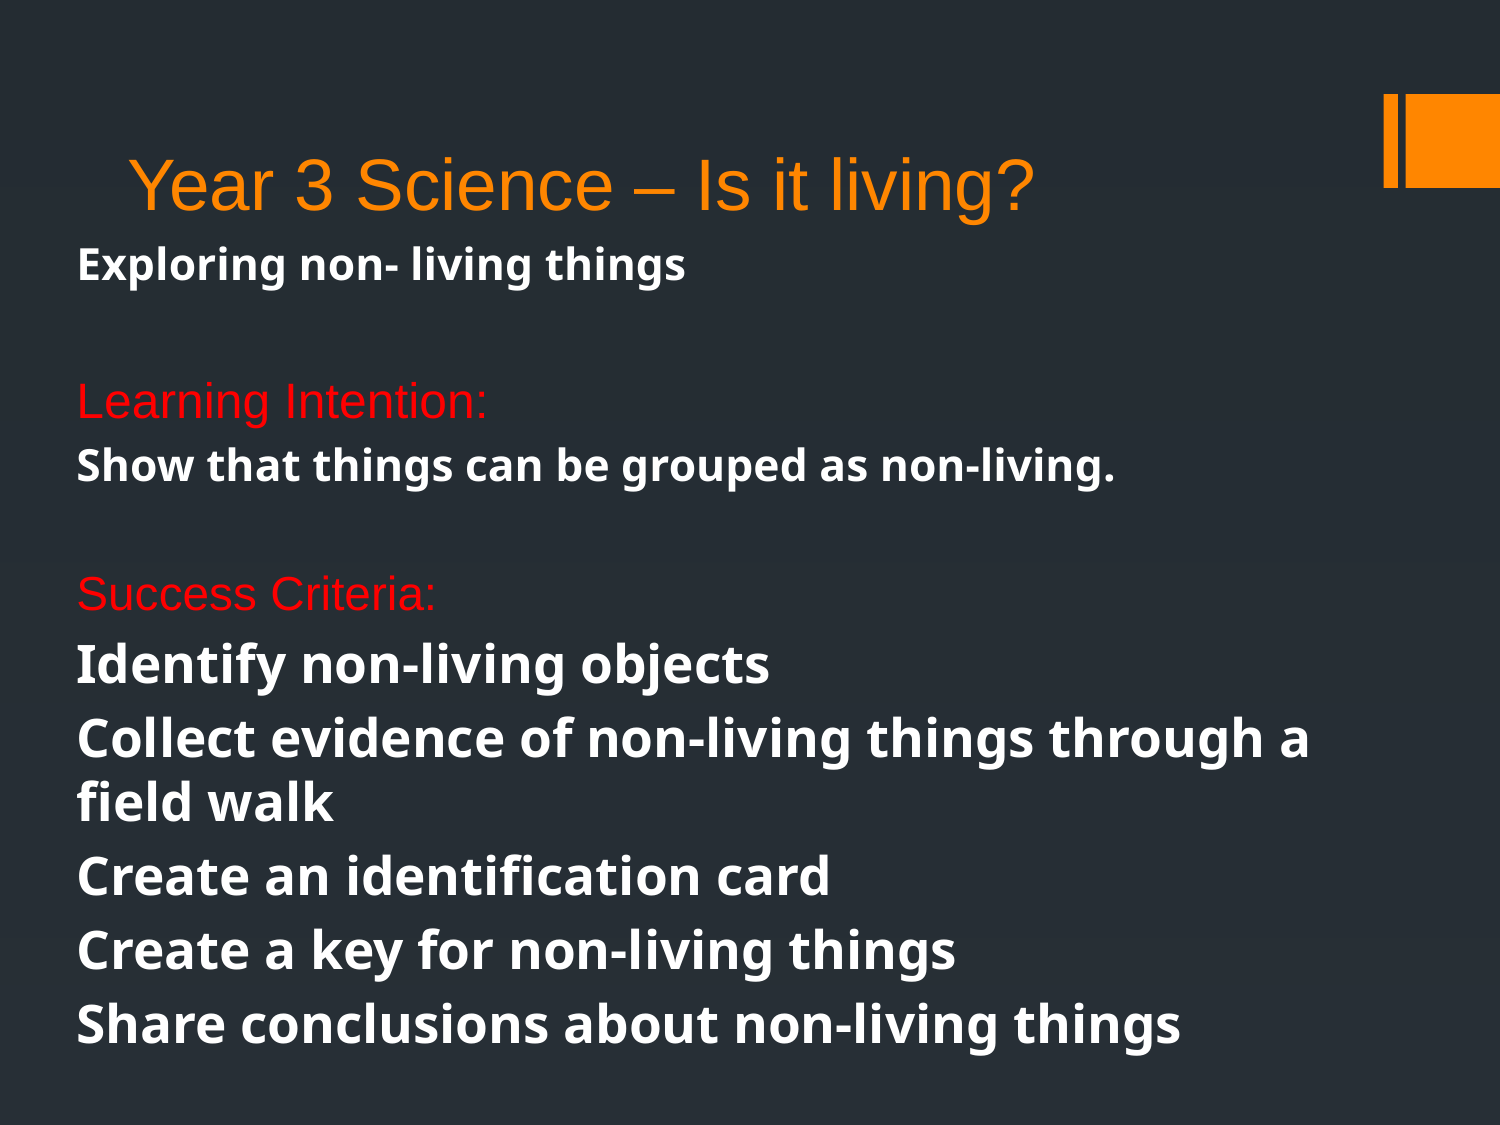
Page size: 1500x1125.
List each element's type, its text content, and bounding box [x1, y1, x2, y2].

title Year 3 Science – Is it living? [112, 37, 1388, 191]
subtitle Exploring non- living things Learning Intention: Show that things can be grouped as non-living. Success Criteria: Identify non-living objects Collect evidence of non-living things through a field walk Create an identification card Create a key for non-living things Share conclusions about non-living things [61, 191, 1455, 1073]
